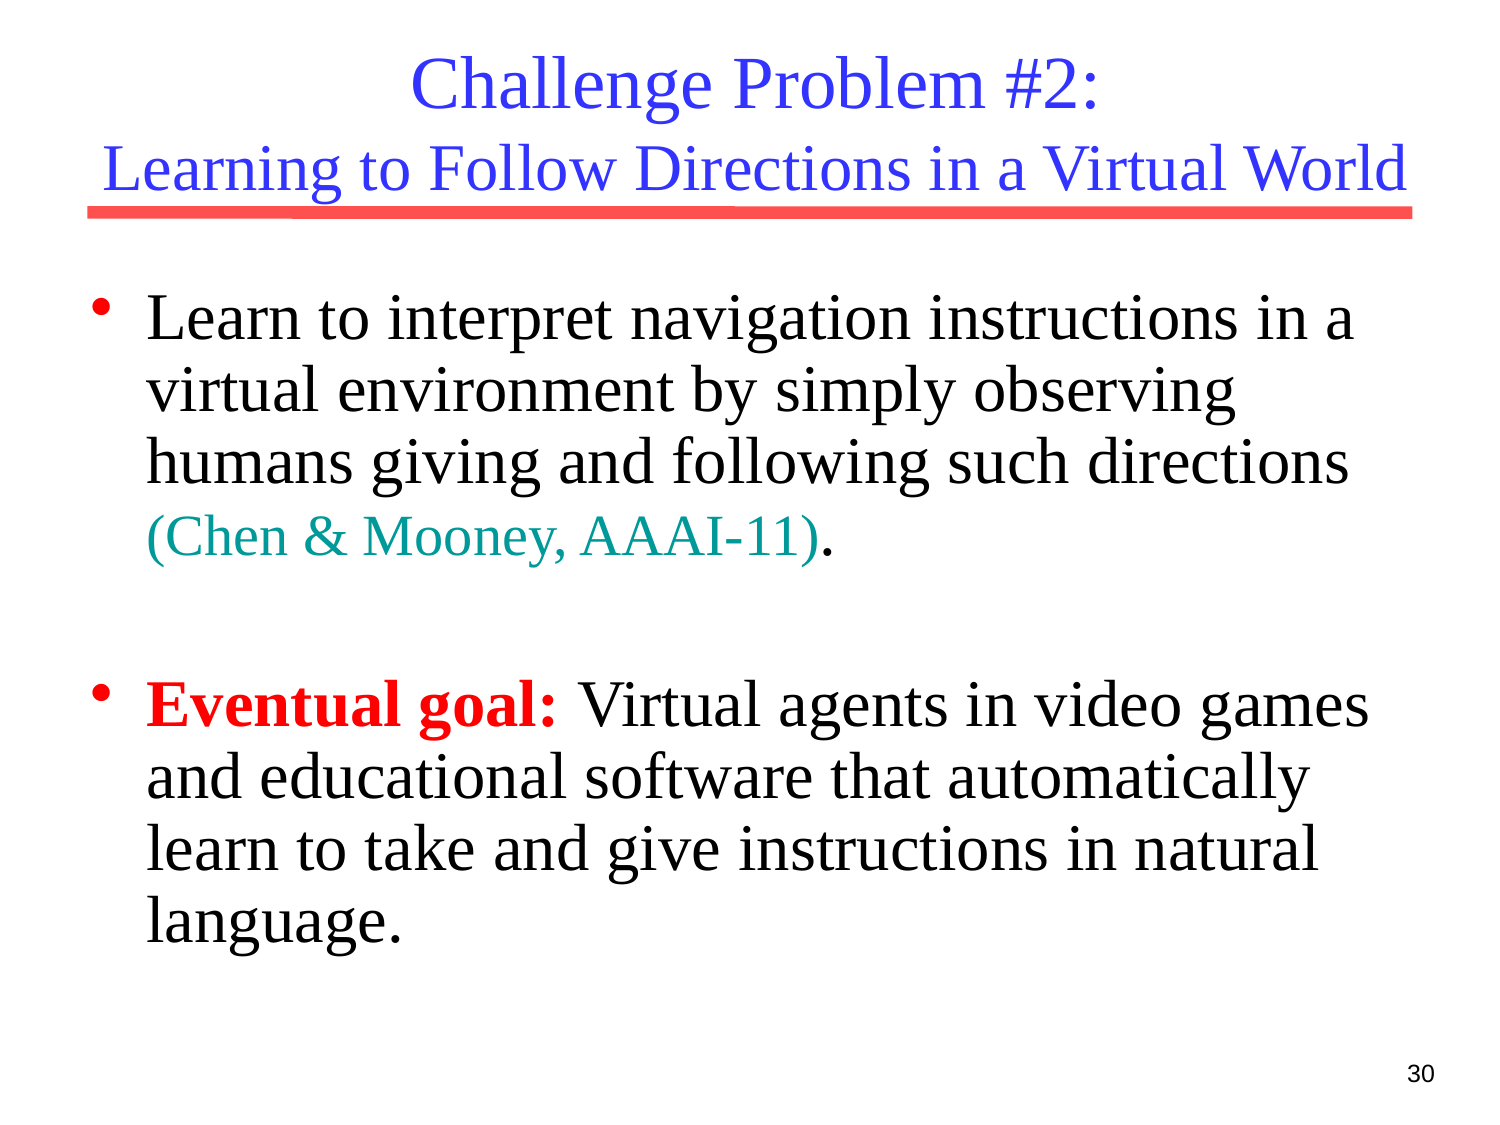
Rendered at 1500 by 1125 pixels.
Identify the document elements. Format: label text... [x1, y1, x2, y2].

title Challenge Problem #2: Learning to Follow Directions in a Virtual World [12, 37, 1500, 200]
list Learn to interpret navigation instructions in a virtual environment by simply observing humans giving and following such directions (Chen & Mooney, AAAI-11). Eventual goal: Virtual agents in video games and educational software that automatically learn to take and give instructions in natural language. [75, 275, 1438, 1100]
slide_number 30 [1137, 1049, 1451, 1125]
